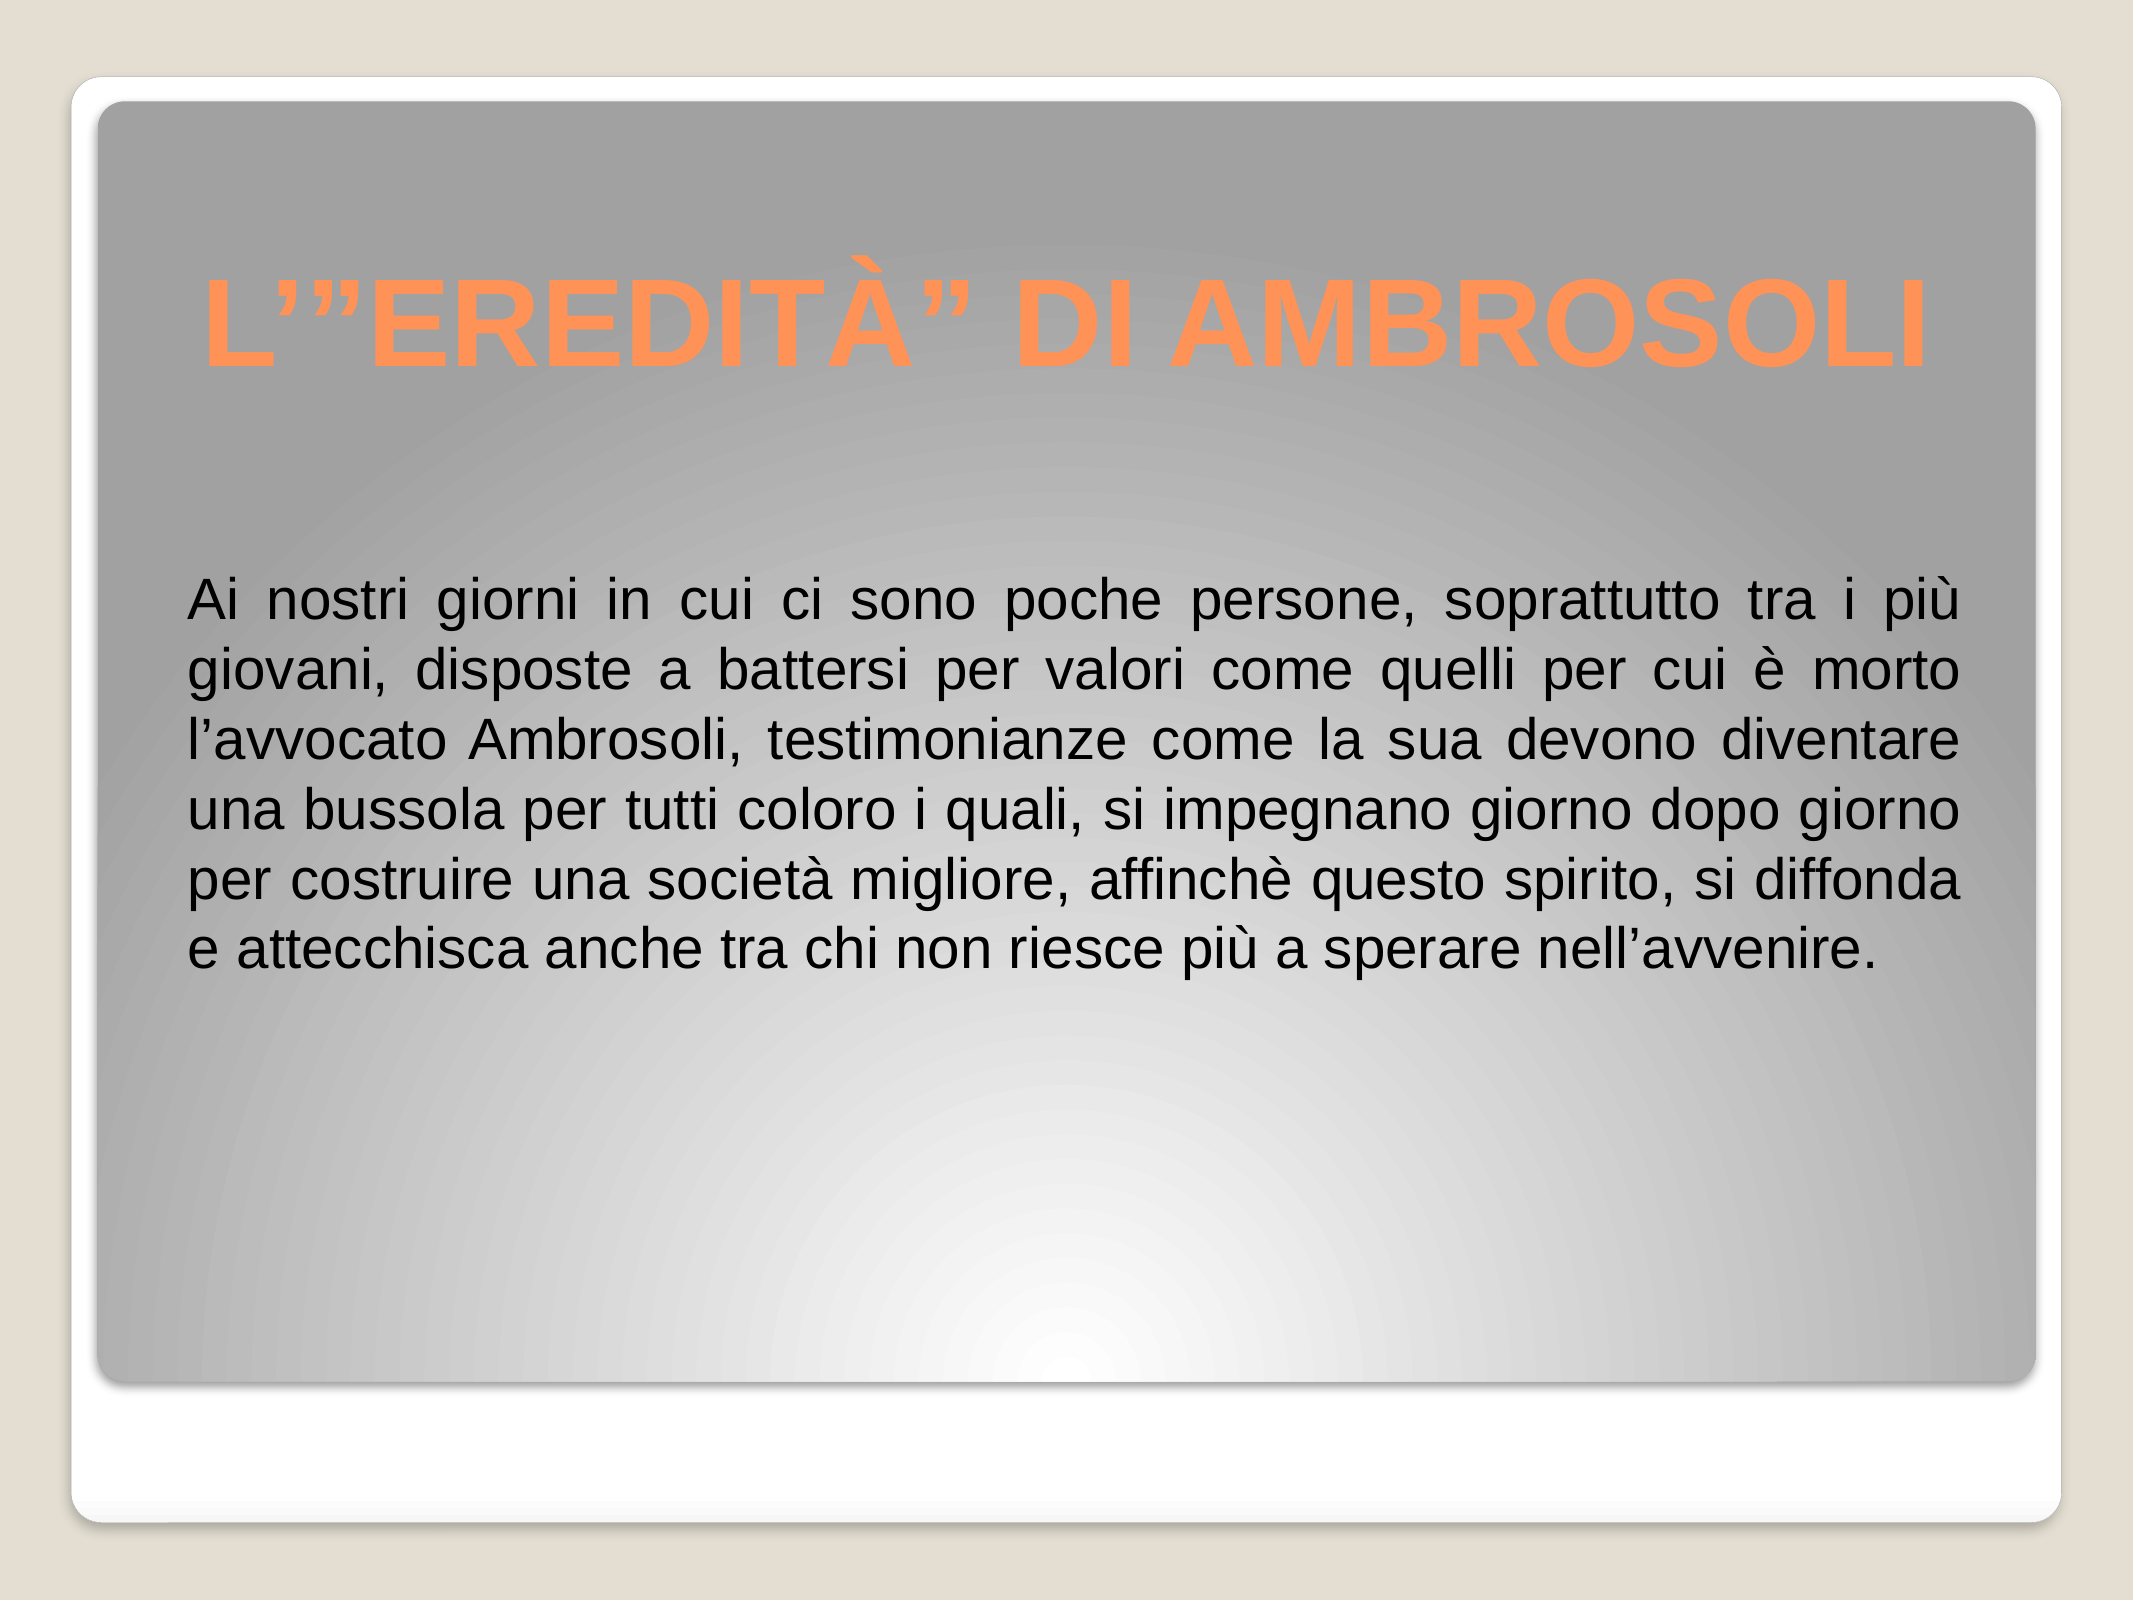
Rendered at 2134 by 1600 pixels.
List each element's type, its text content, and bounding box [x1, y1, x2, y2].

list Ai nostri giorni in cui ci sono poche persone, soprattutto tra i più giovani, disposte a battersi per valori come quelli per cui è morto l’avvocato Ambrosoli, testimonianze come la sua devono diventare una bussola per tutti coloro i quali, si impegnano giorno dopo giorno per costruire una società migliore, affinchè questo spirito, si diffonda e attecchisca anche tra chi non riesce più a sperare nell’avvenire. [145, 540, 1986, 1044]
title L’”EREDITÀ” DI AMBROSOLI [146, 170, 1987, 403]
